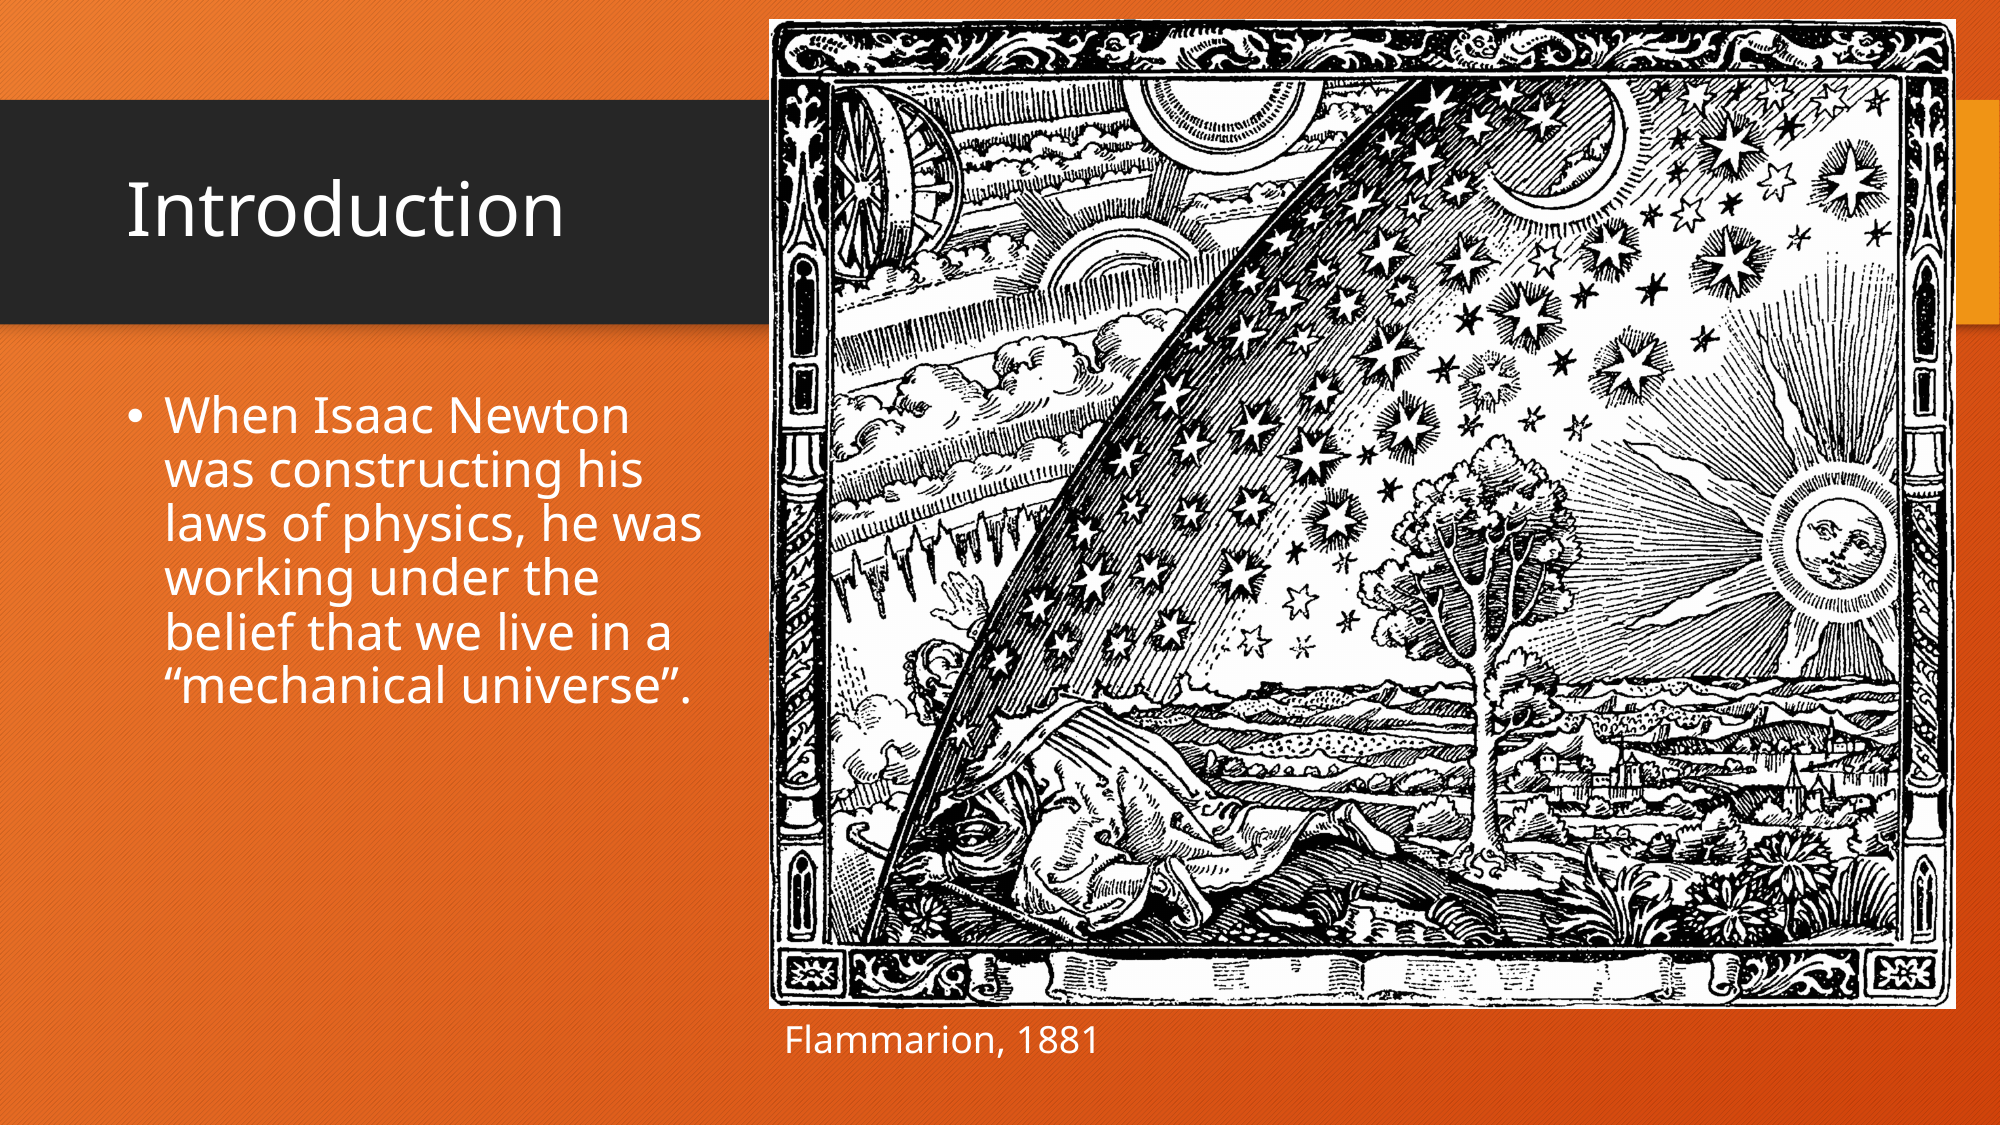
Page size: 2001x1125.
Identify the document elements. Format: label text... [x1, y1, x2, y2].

text_box Flammarion, 1881 [769, 1009, 1198, 1068]
picture [0, 19, 2000, 1009]
list When Isaac Newton was constructing his laws of physics, he was working under the belief that we live in a “mechanical universe”. [111, 383, 742, 974]
title Introduction [111, 123, 768, 301]
